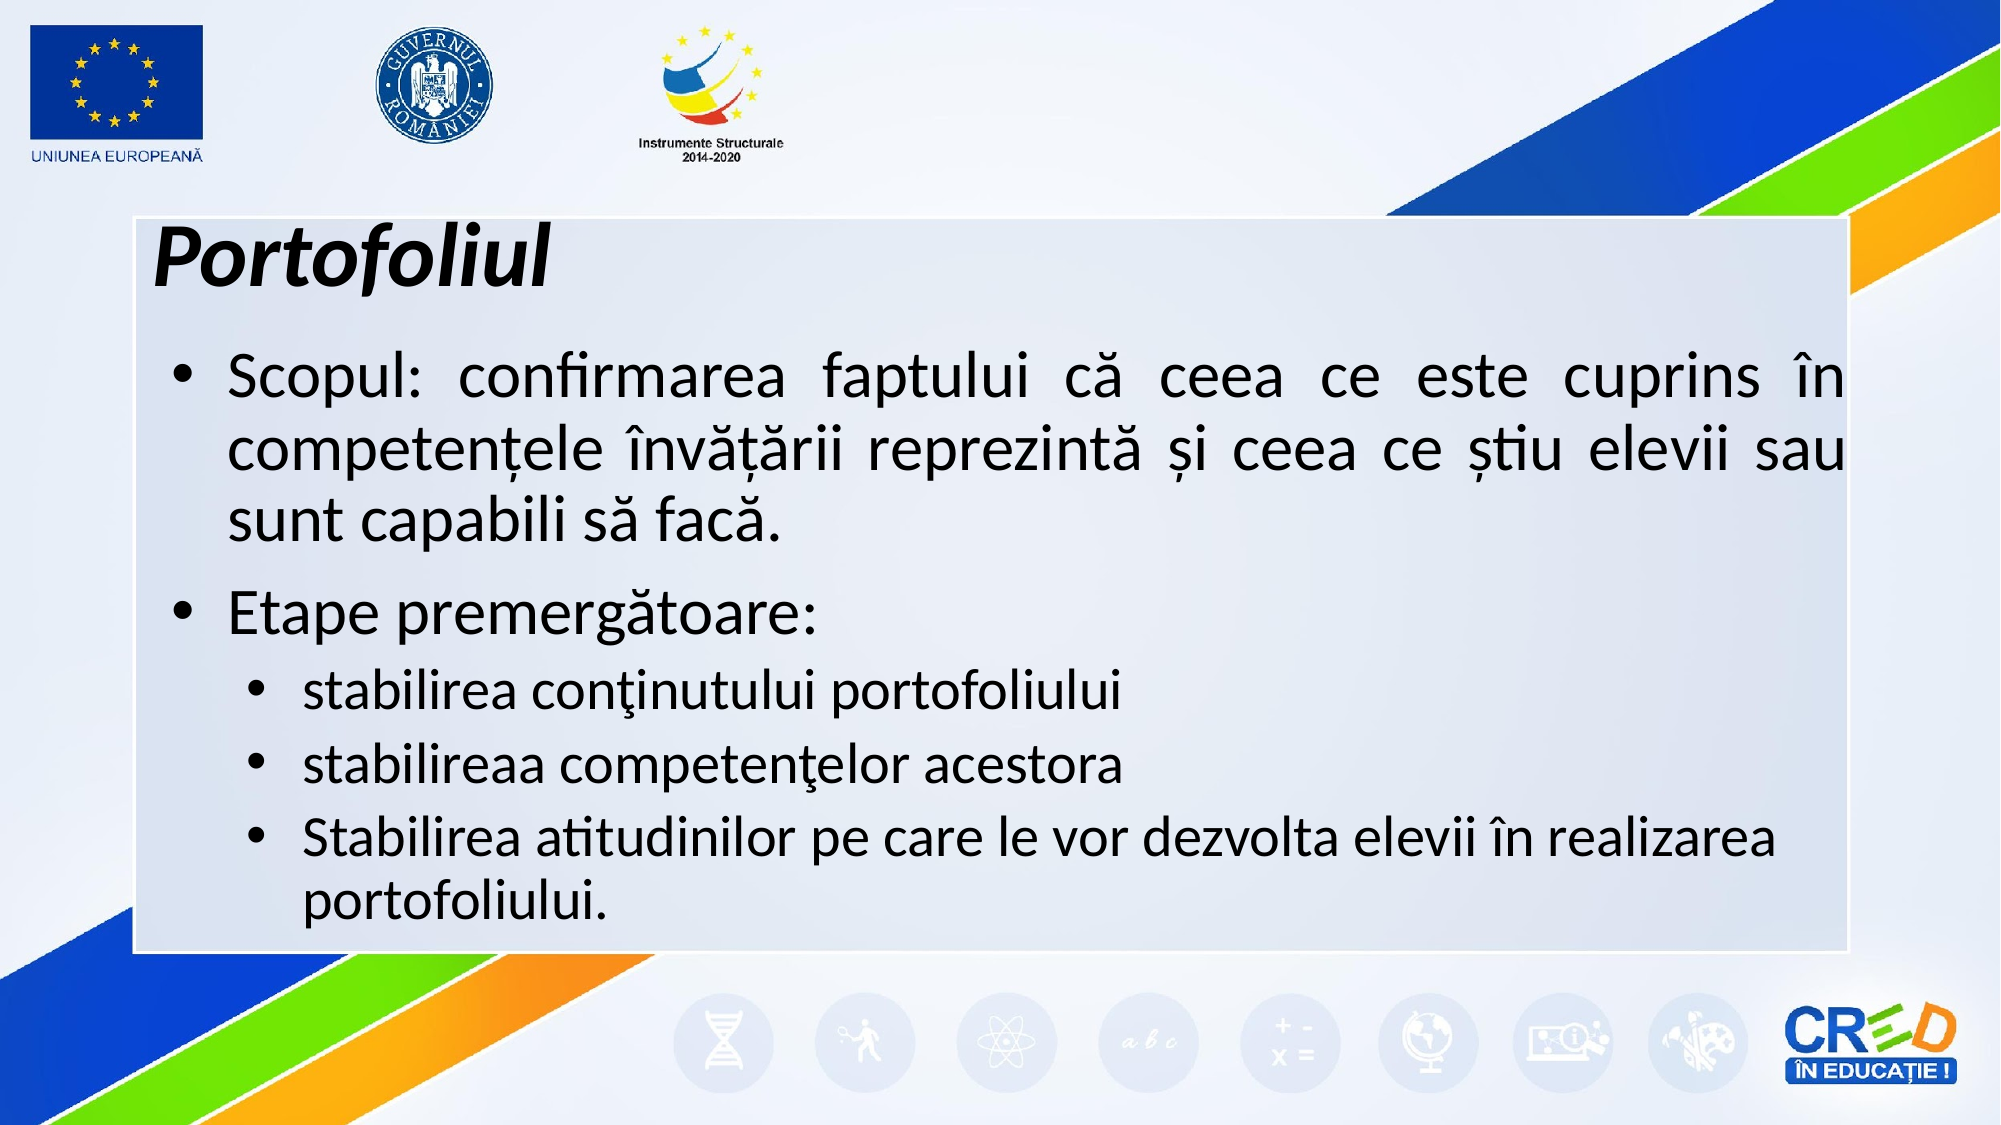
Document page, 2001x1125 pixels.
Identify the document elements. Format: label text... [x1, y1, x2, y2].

picture [0, 0, 2001, 1125]
list Scopul: confirmarea faptului că ceea ce este cuprins în competențele învățării reprezintă şi ceea ce ştiu elevii sau sunt capabili să facă. Etape premergătoare: stabilirea conţinutului portofoliului stabilireaa competenţelor acestora Stabilirea atitudinilor pe care le vor dezvolta elevii în realizarea portofoliului. [137, 332, 1863, 1014]
title Portofoliul [137, 214, 1863, 300]
